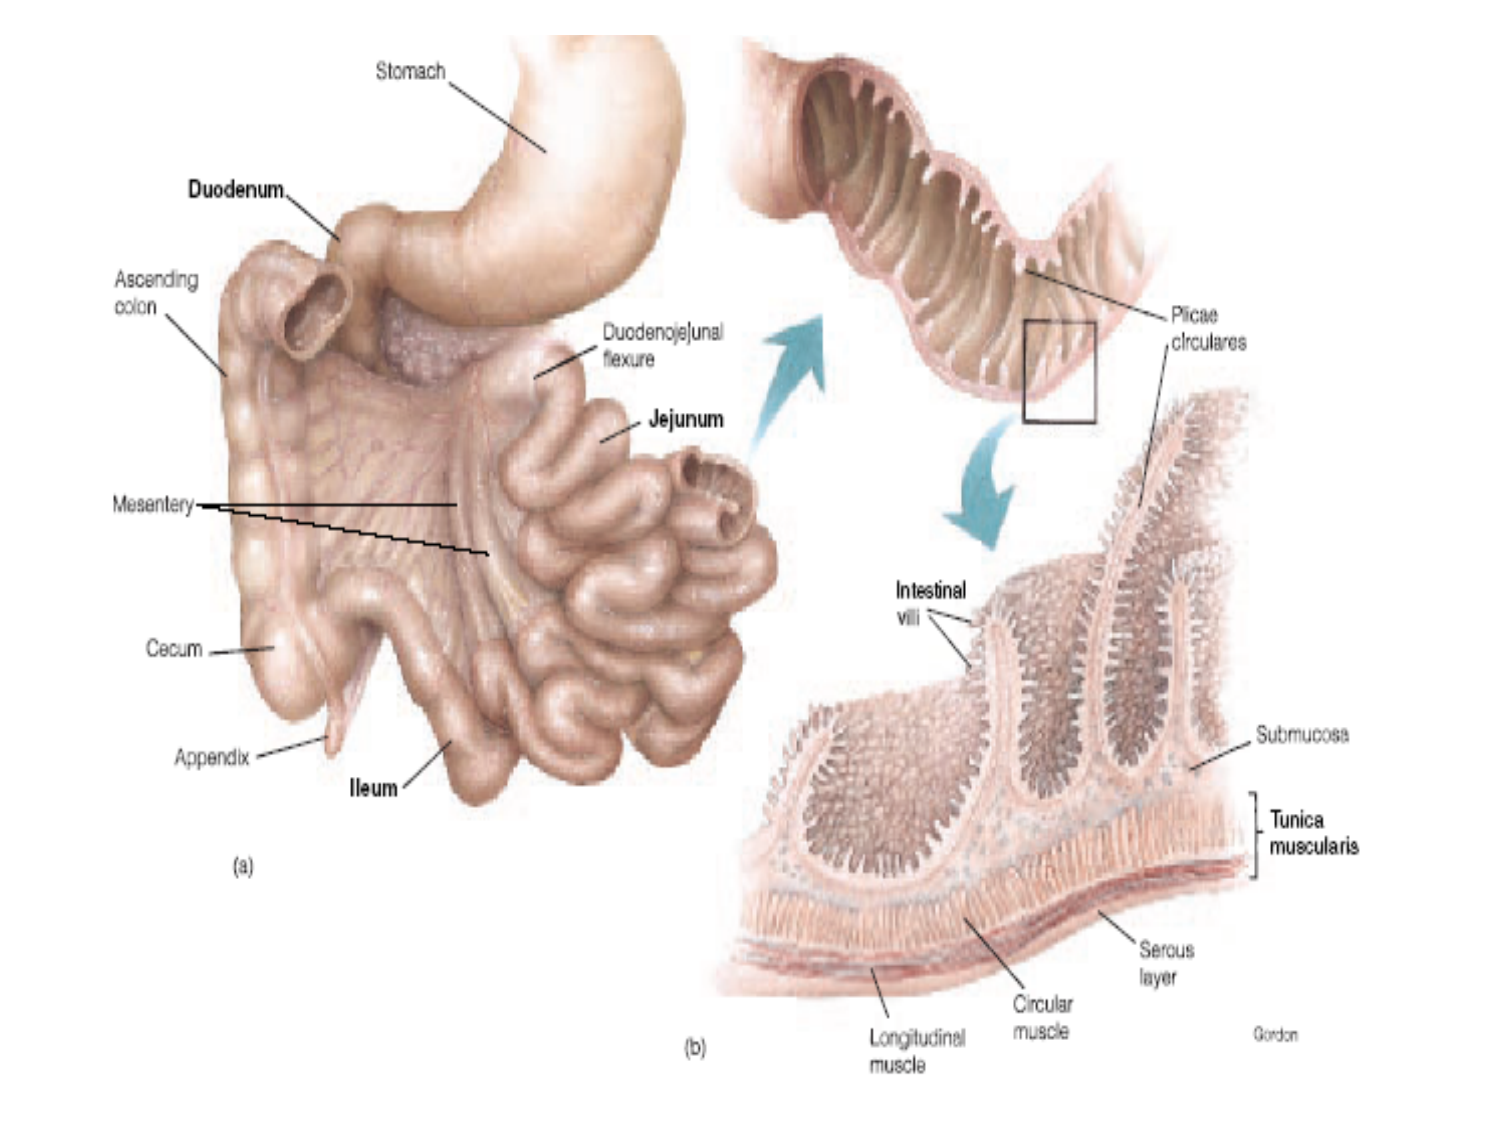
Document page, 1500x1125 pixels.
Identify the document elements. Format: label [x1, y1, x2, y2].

picture [58, 34, 1454, 1091]
